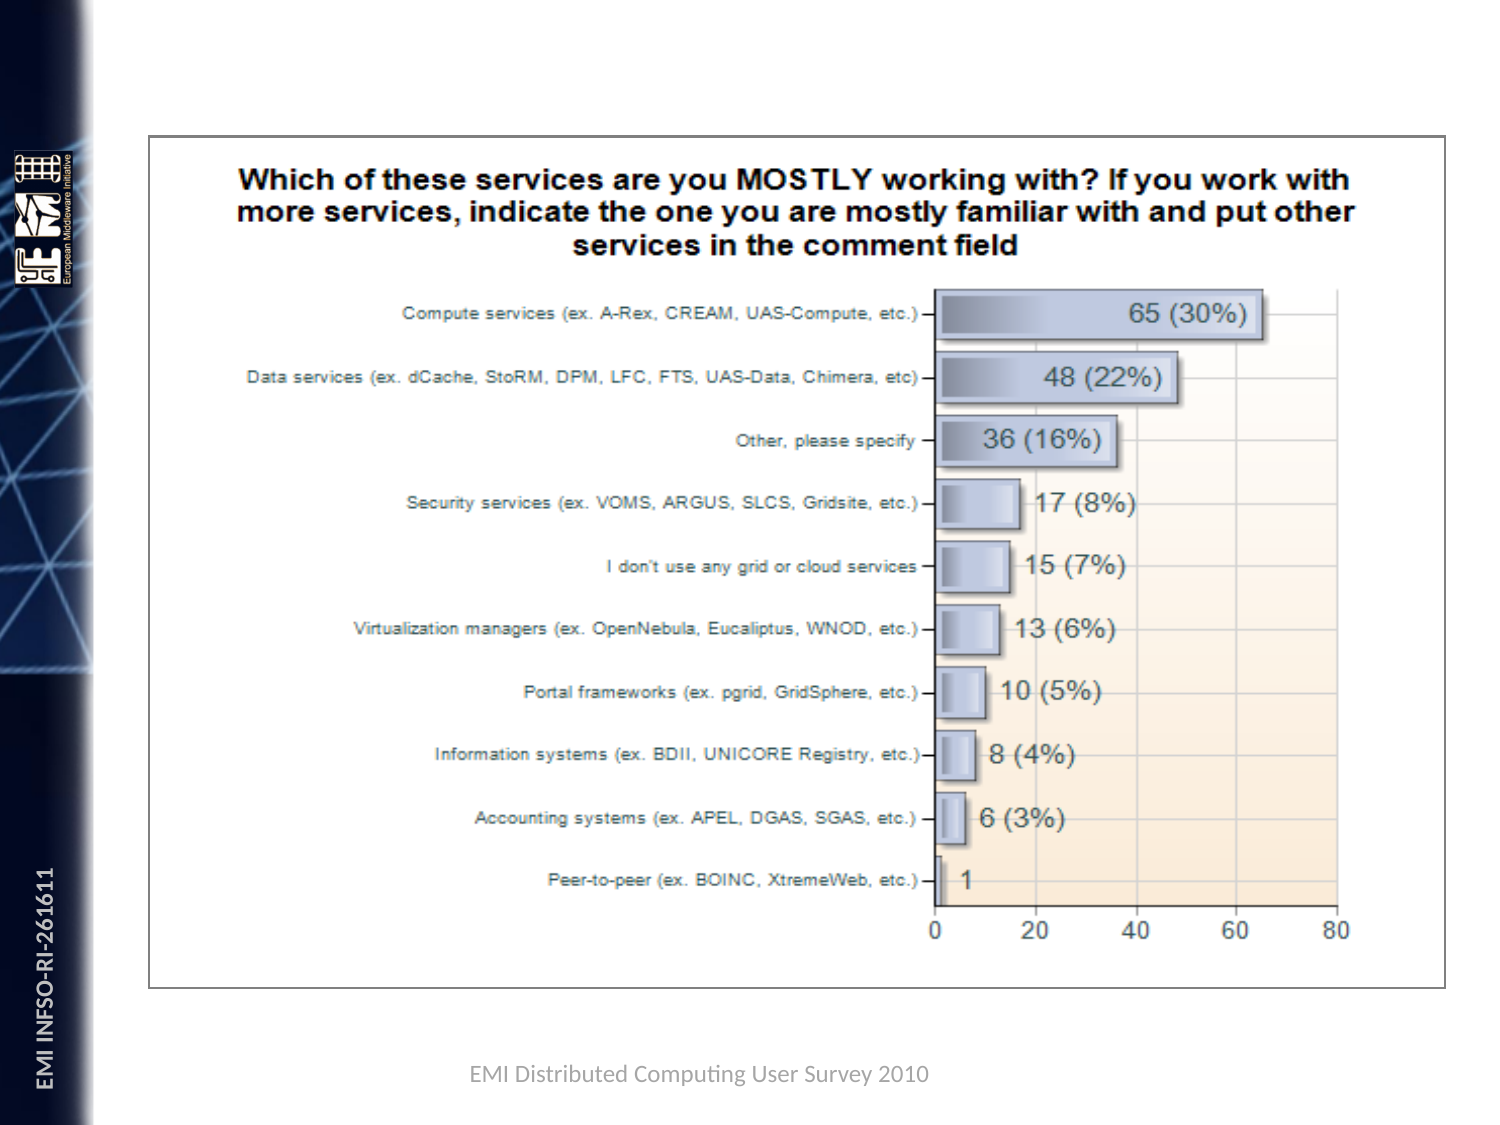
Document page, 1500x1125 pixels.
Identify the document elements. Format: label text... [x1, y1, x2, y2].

picture [149, 137, 1444, 987]
picture [0, 0, 105, 1125]
footer EMI Distributed Computing User Survey 2010 [380, 1042, 1020, 1103]
